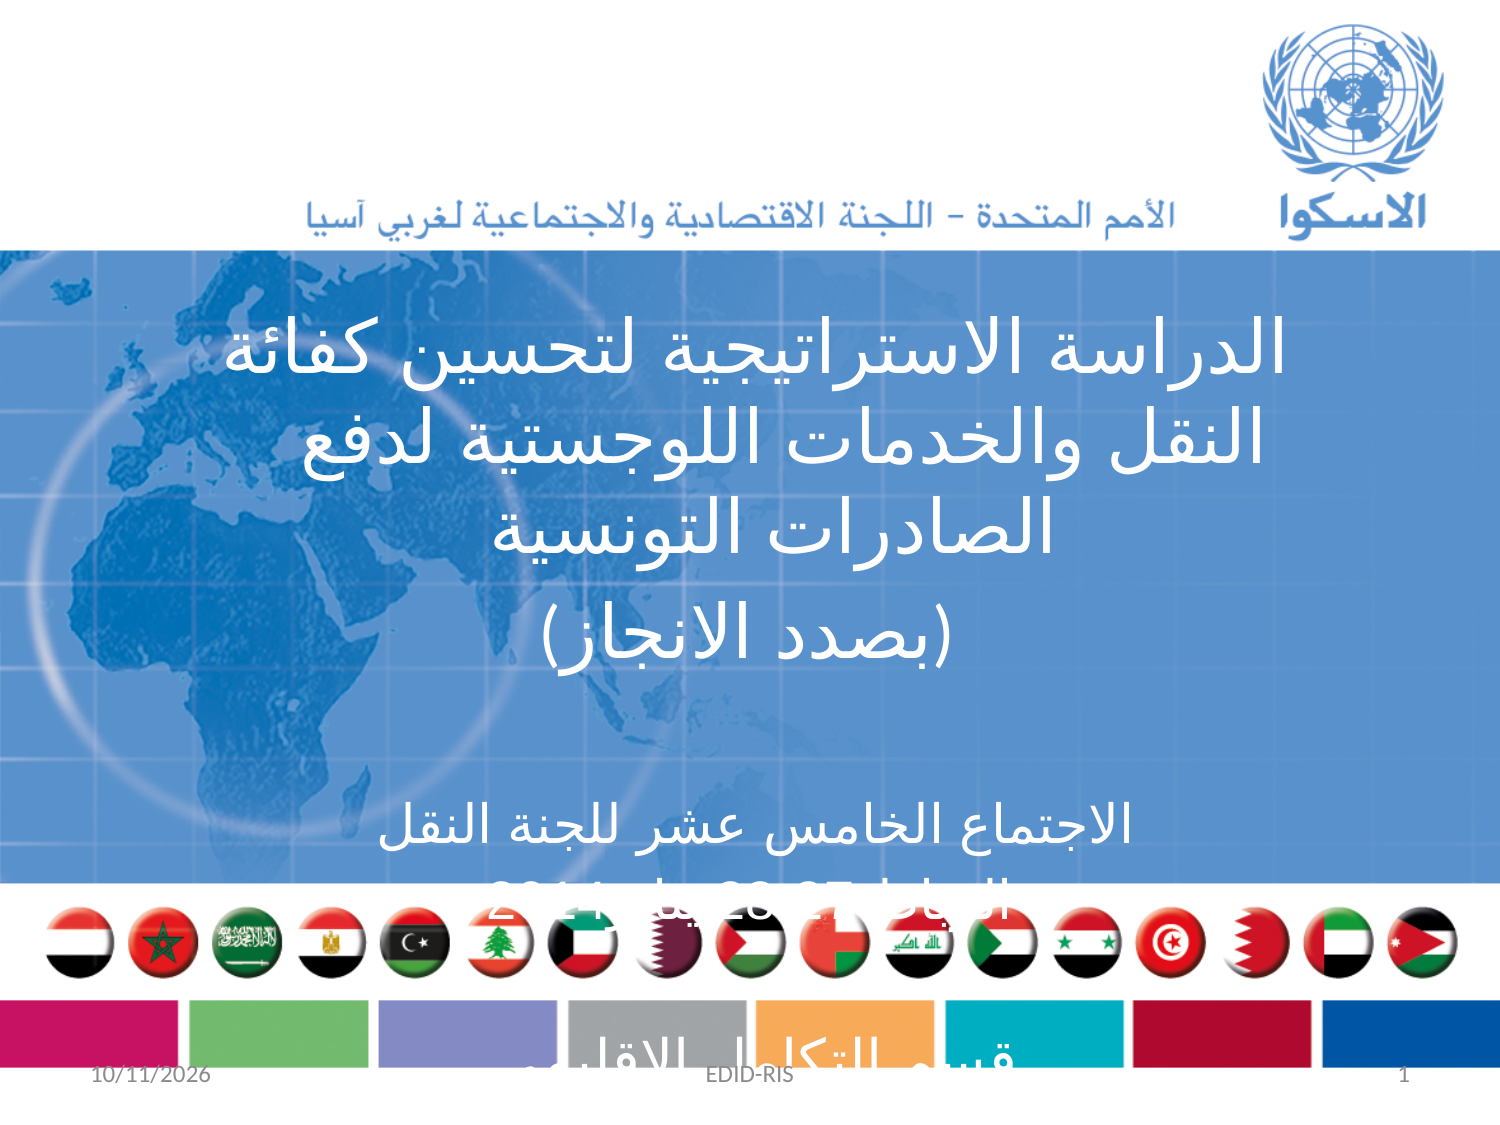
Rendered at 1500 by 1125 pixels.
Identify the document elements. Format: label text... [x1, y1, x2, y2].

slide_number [75, 1042, 425, 1103]
list الدراسة الاستراتيجية لتحسين كفائة النقل والخدمات اللوجستية لدفع الصادرات التونسية (بصدد الانجاز) الاجتماع الخامس عشر للجنة النقل الرباط 27-28 يناير2014 قسم التكامل الاقليمي شعبة التنمية الاقتصادية والعولمة [194, 290, 1318, 882]
picture [0, 0, 1500, 1125]
slide_number 1 [1074, 1042, 1425, 1103]
footer EDID-RIS [512, 1042, 988, 1103]
